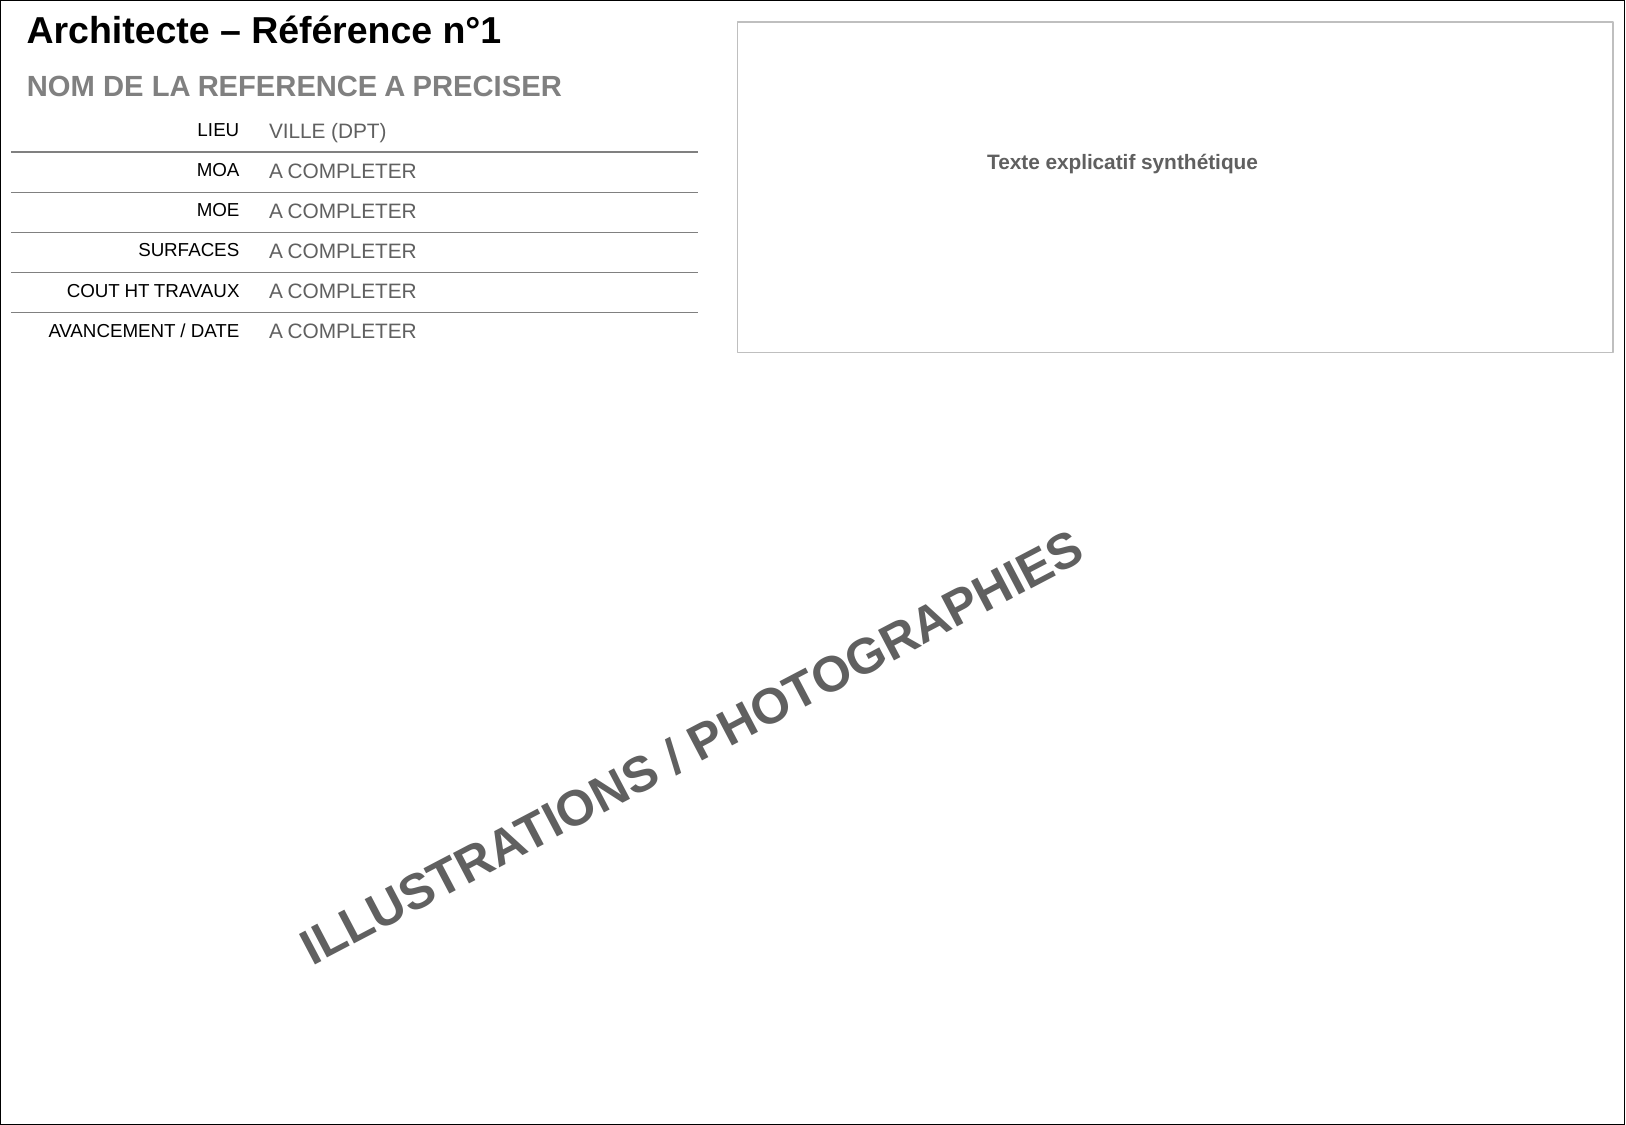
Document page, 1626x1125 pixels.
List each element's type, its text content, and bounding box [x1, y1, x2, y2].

table_cell MOA [13, 153, 253, 192]
table_cell A COMPLETER [255, 233, 696, 272]
table_cell A COMPLETER [255, 313, 696, 352]
table_cell A COMPLETER [255, 153, 696, 192]
table_cell COUT HT TRAVAUX [13, 273, 253, 312]
table_cell VILLE (DPT) [255, 113, 696, 151]
table_cell AVANCEMENT / DATE [13, 313, 253, 352]
table_header NOM DE LA REFERENCE A PRECISER [13, 63, 696, 111]
table_cell MOE [13, 193, 253, 232]
table_cell LIEU [13, 113, 253, 151]
text_box [737, 22, 1614, 353]
text_box Architecte – Référence n°1 [11, 0, 827, 59]
text_box [1538, 0, 1625, 1125]
text_box ILLUSTRATIONS / PHOTOGRAPHIES [274, 403, 1316, 1014]
table_cell A COMPLETER [255, 273, 696, 312]
table_cell A COMPLETER [255, 193, 696, 232]
table_cell SURFACES [13, 233, 253, 272]
